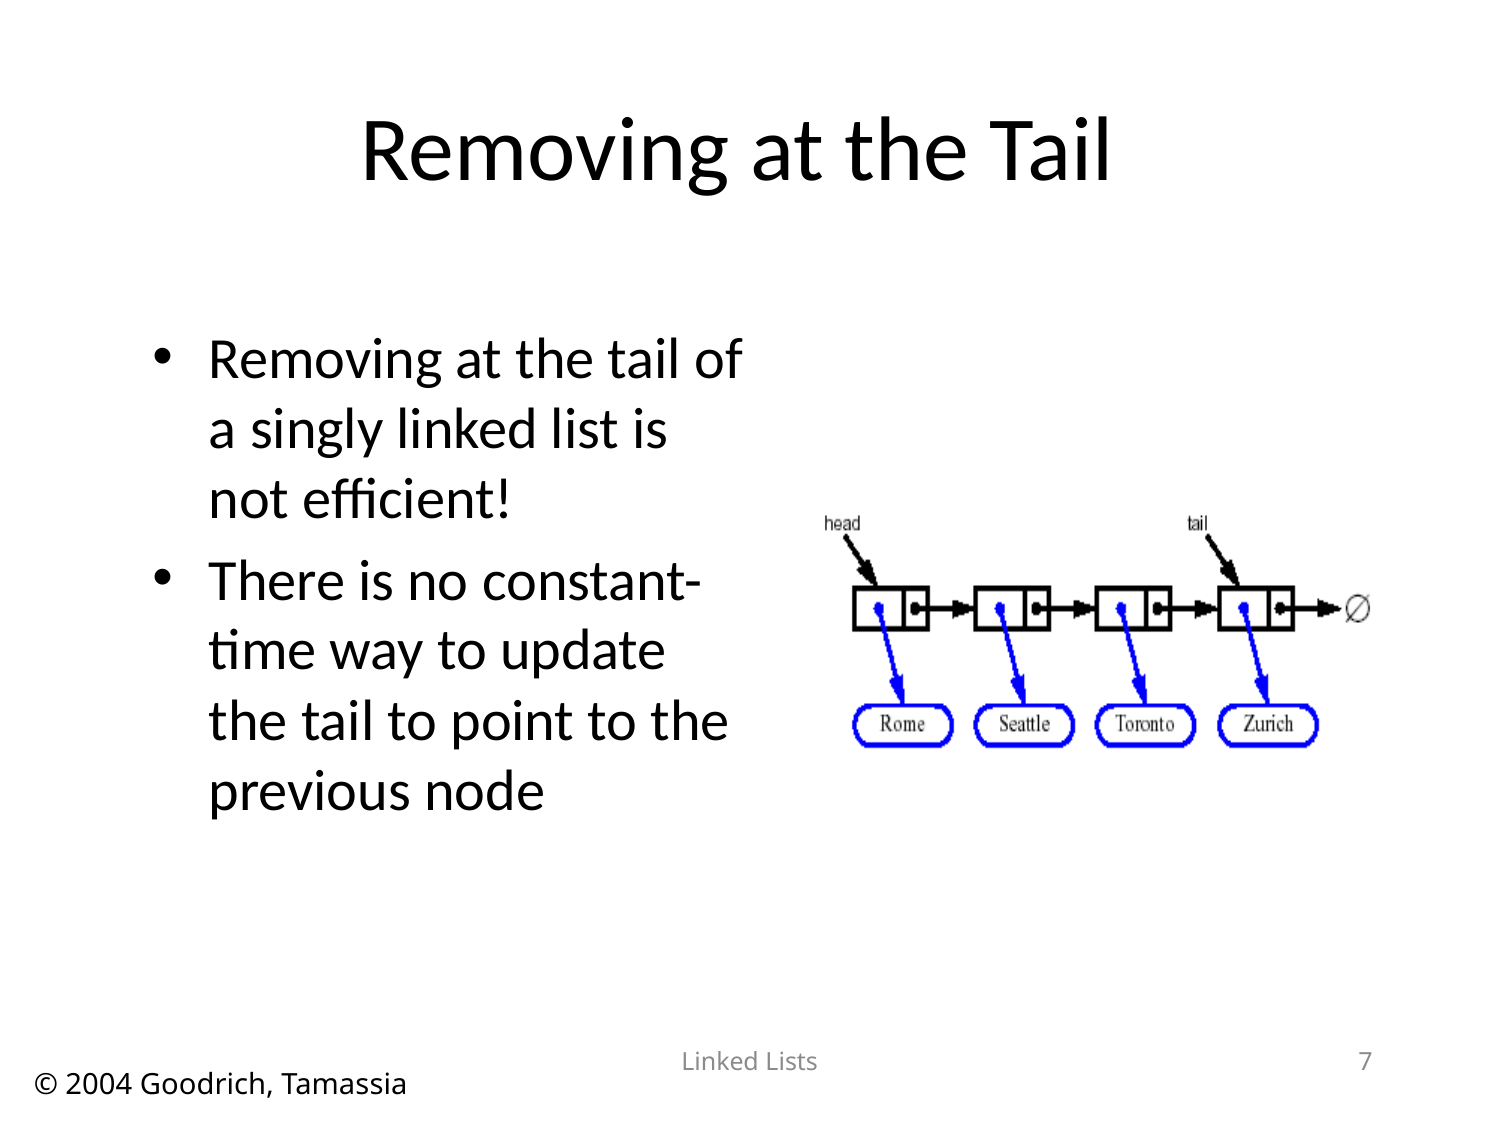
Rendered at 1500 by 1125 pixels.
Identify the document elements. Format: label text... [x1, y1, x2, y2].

list Removing at the tail of a singly linked list is not efficient! There is no constant-time way to update the tail to point to the previous node [137, 312, 763, 988]
title Removing at the Tail [99, 50, 1375, 238]
slide_number 7 [1074, 1025, 1388, 1100]
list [812, 503, 1401, 763]
footer Linked Lists [512, 1025, 988, 1100]
